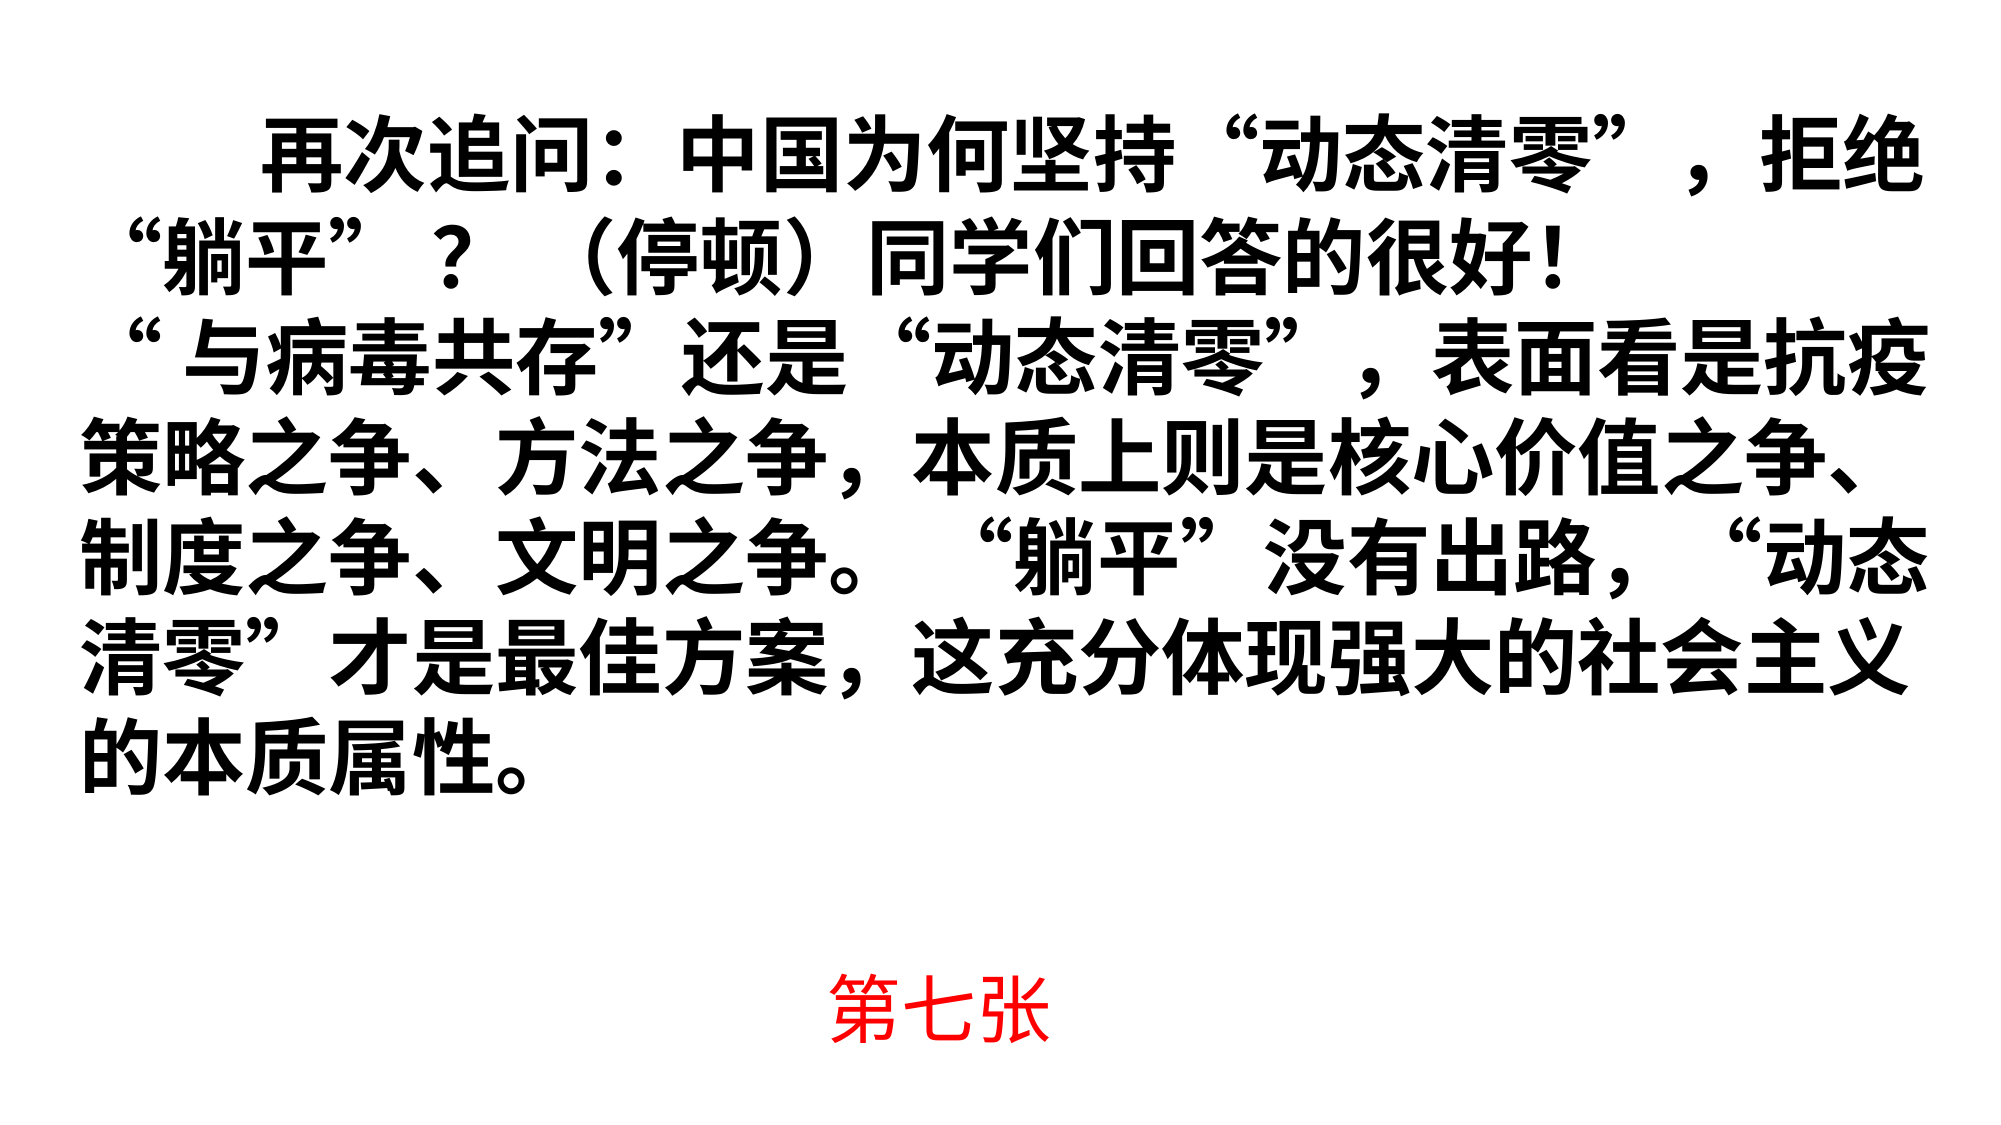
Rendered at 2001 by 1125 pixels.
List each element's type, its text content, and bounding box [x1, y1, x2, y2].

text_box 再次追问：中国为何坚持“动态清零”，拒绝“躺平” ？ （停顿）同学们回答的很好！ “与病毒共存”还是“动态清零”，表面看是抗疫策略之争、方法之争，本质上则是核心价值之争、制度之争、文明之争。 “躺平”没有出路，“动态清零”才是最佳方案，这充分体现强大的社会主义的本质属性。 [64, 78, 1947, 813]
text_box 第七张 [811, 954, 1837, 1060]
